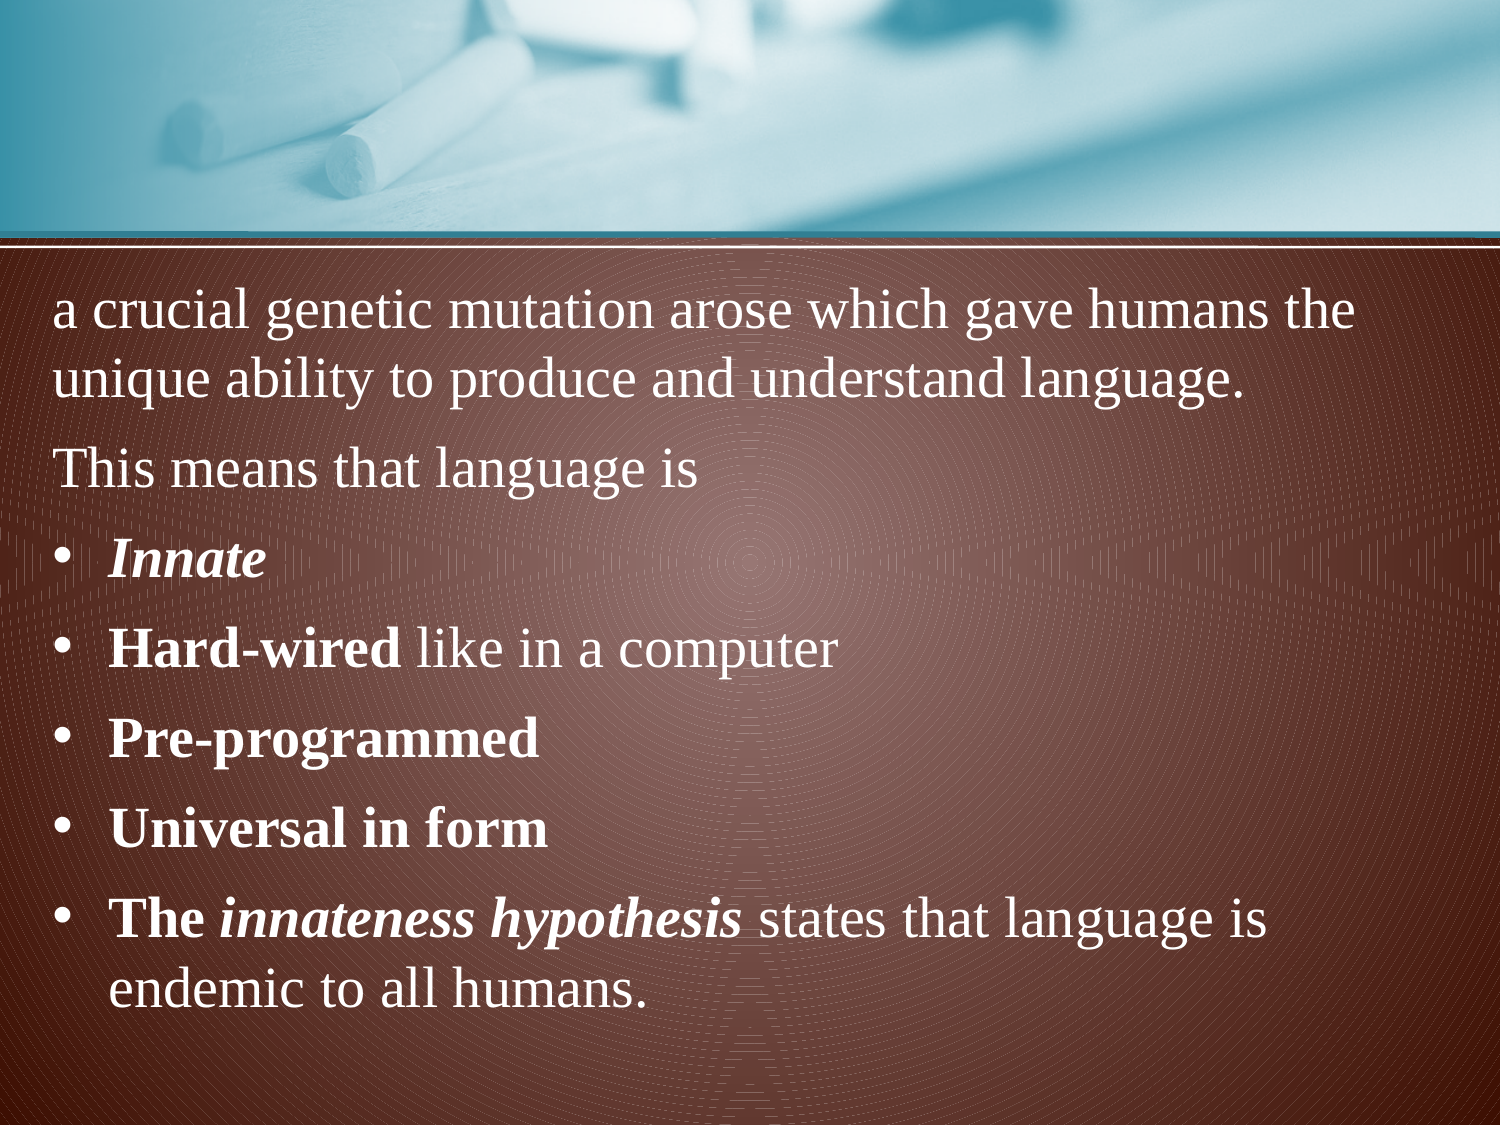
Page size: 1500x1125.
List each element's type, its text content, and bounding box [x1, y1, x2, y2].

list a crucial genetic mutation arose which gave humans the unique ability to produce and understand language. This means that language is Innate Hard-wired like in a computer Pre-programmed Universal in form The innateness hypothesis states that language is endemic to all humans. [37, 262, 1463, 1100]
